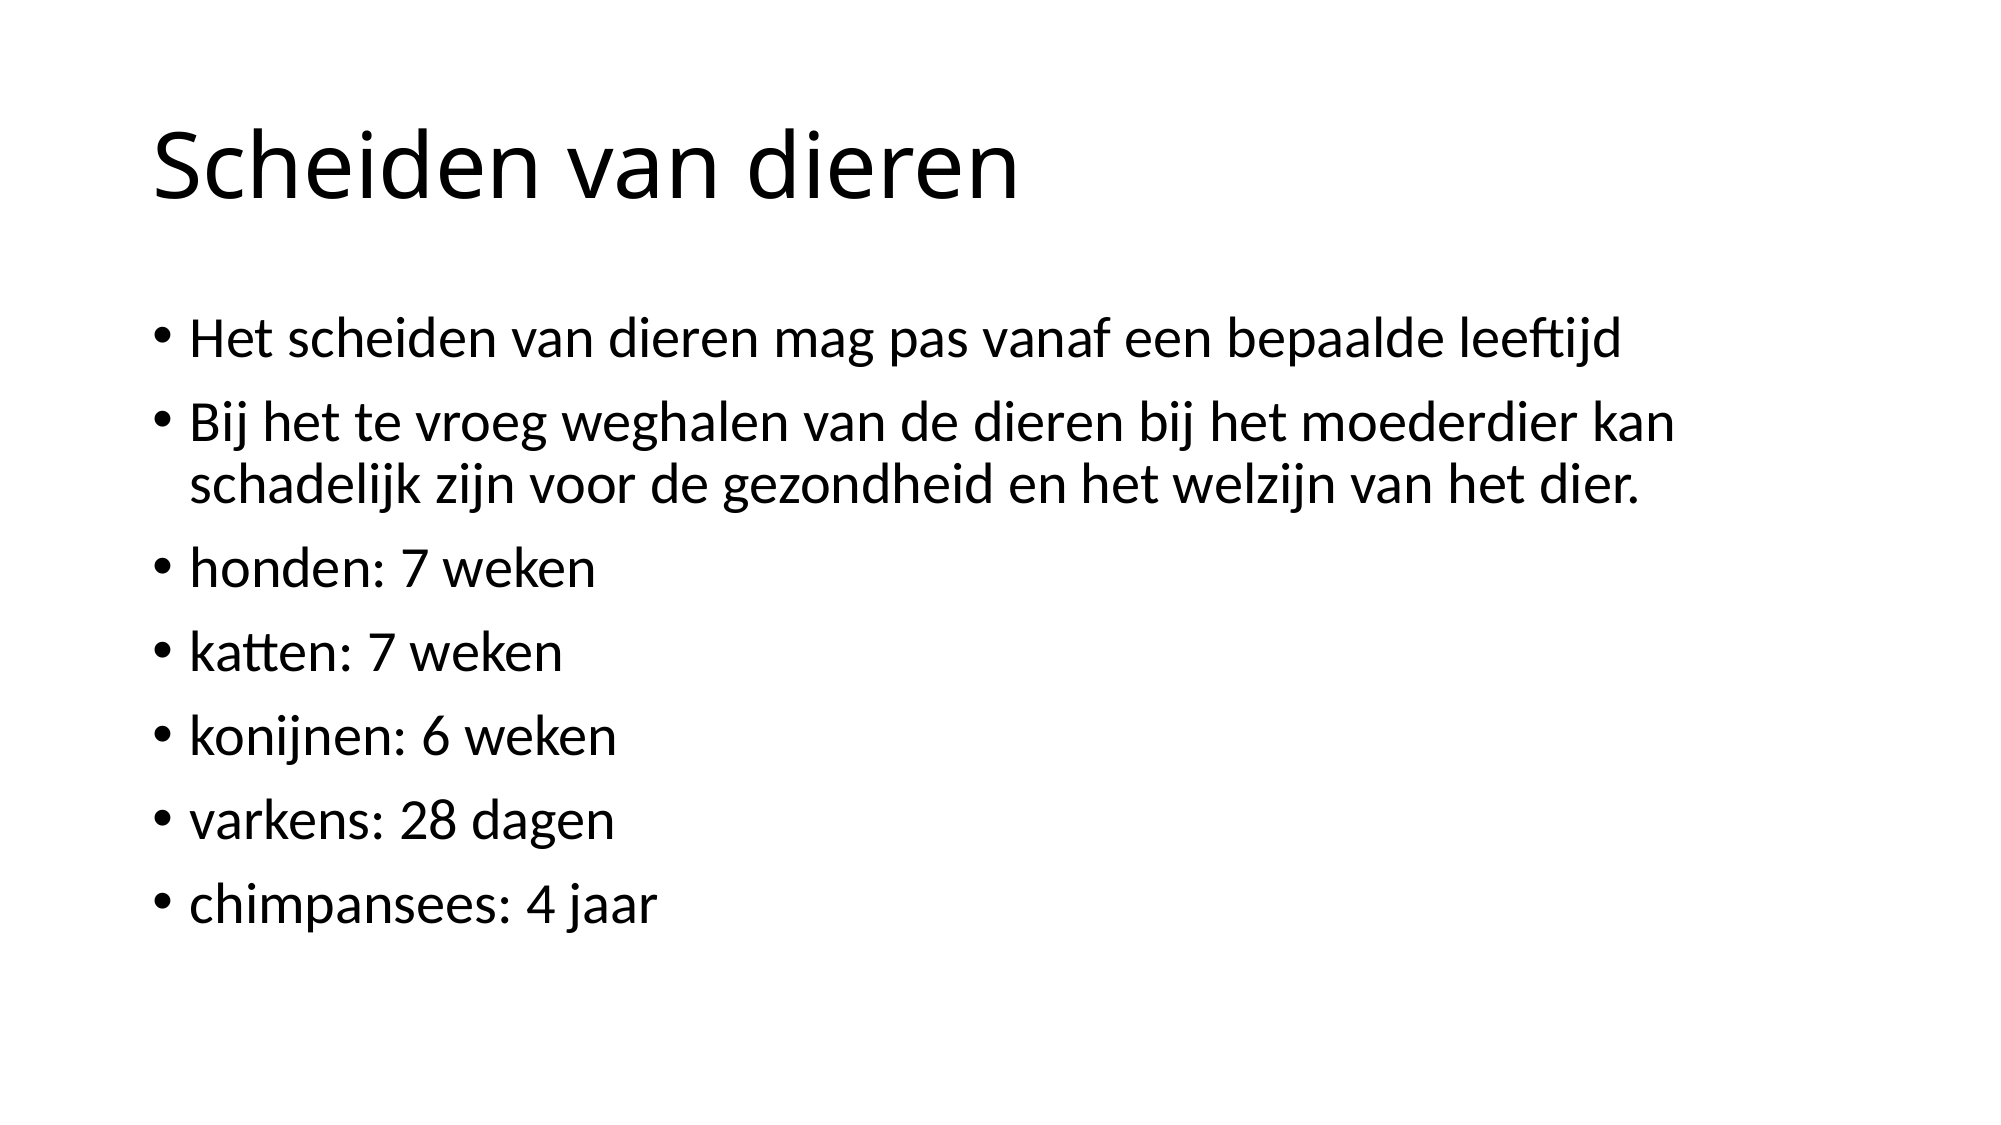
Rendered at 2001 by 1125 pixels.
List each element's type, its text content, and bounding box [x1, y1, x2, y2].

title Scheiden van dieren [137, 59, 1863, 278]
list Het scheiden van dieren mag pas vanaf een bepaalde leeftijd Bij het te vroeg weghalen van de dieren bij het moederdier kan schadelijk zijn voor de gezondheid en het welzijn van het dier. honden: 7 weken katten: 7 weken konijnen: 6 weken varkens: 28 dagen chimpansees: 4 jaar [137, 299, 1863, 1014]
